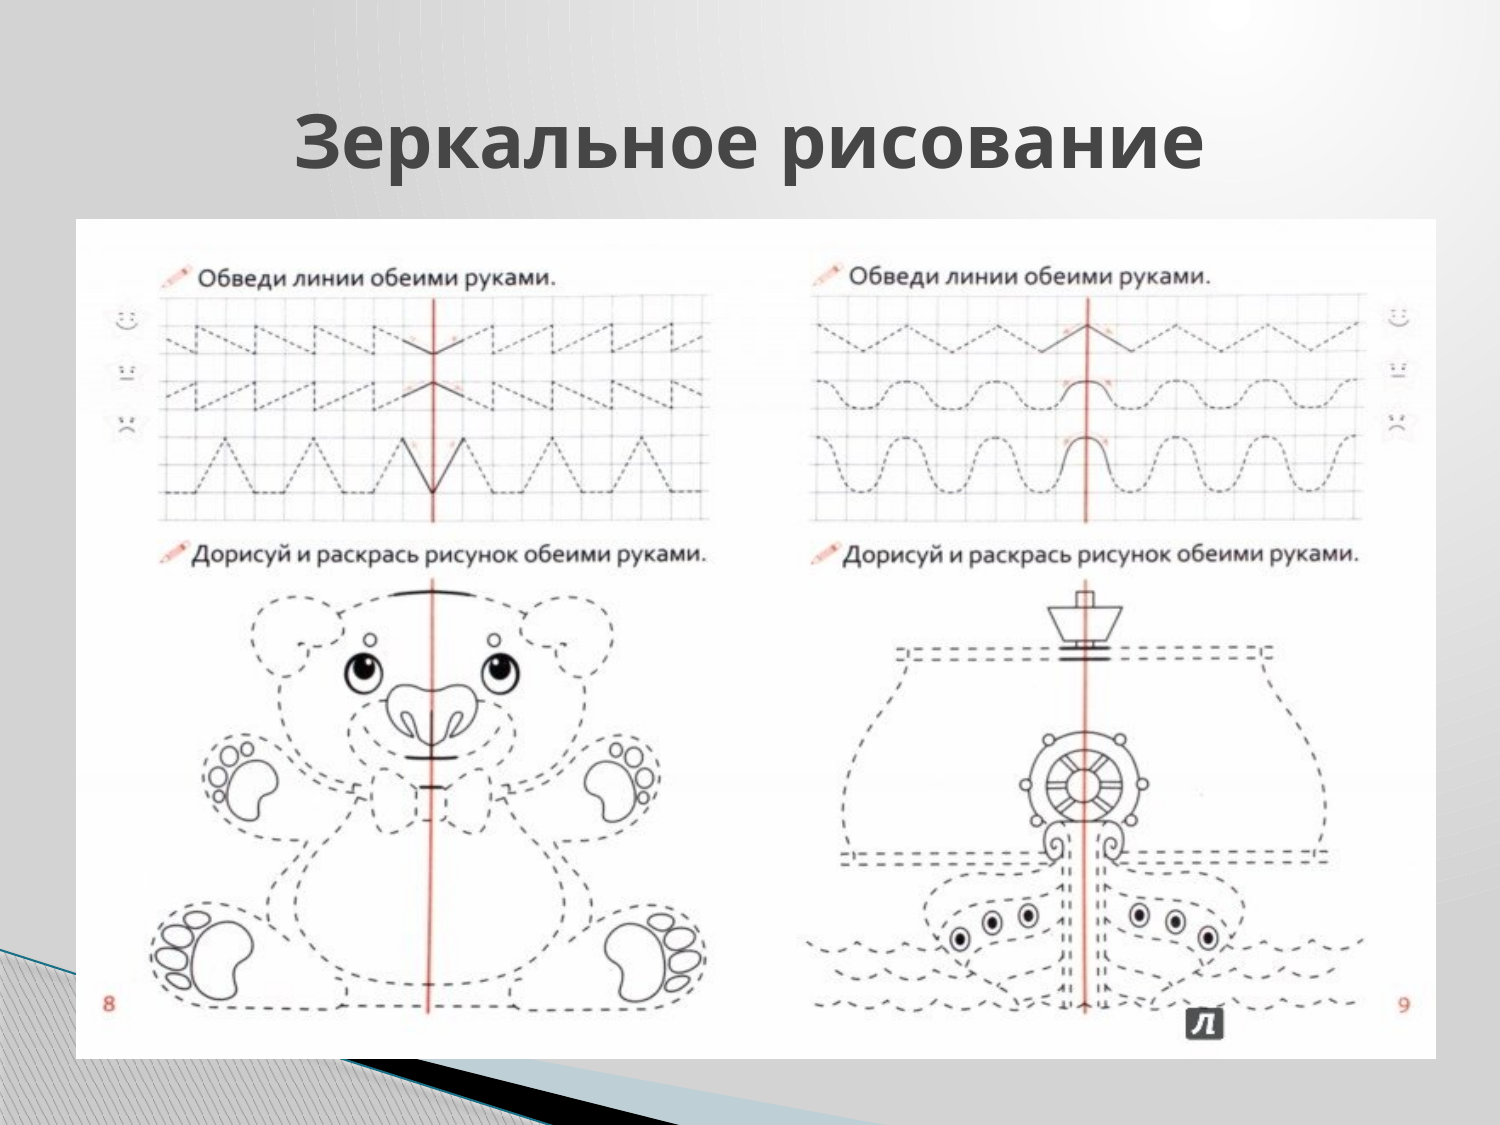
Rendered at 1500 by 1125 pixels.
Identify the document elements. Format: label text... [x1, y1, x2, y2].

title Зеркальное рисование [75, 45, 1425, 221]
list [76, 219, 1436, 1059]
